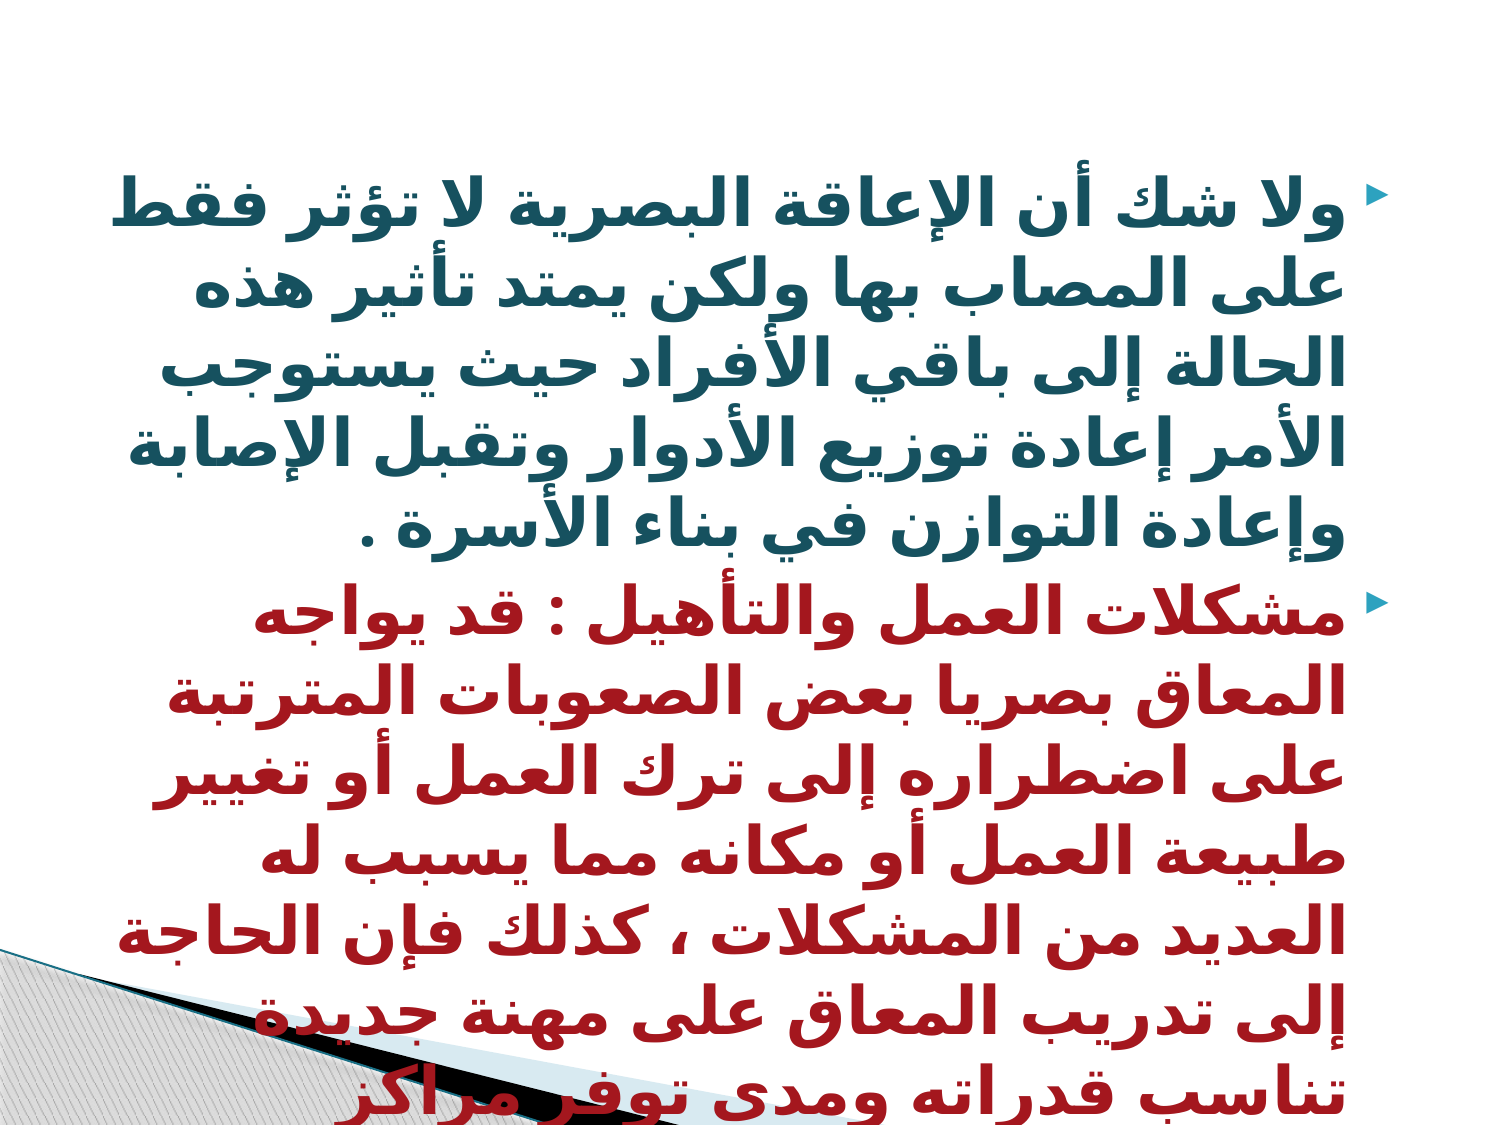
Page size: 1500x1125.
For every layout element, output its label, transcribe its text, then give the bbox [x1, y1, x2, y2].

list ولا شك أن الإعاقة البصرية لا تؤثر فقط على المصاب بها ولكن يمتد تأثير هذه الحالة إلى باقي الأفراد حيث يستوجب الأمر إعادة توزيع الأدوار وتقبل الإصابة وإعادة التوازن في بناء الأسرة . مشكلات العمل والتأهيل : قد يواجه المعاق بصريا بعض الصعوبات المترتبة على اضطراره إلى ترك العمل أو تغيير طبيعة العمل أو مكانه مما يسبب له العديد من المشكلات ، كذلك فإن الحاجة إلى تدريب المعاق على مهنة جديدة تناسب قدراته ومدى توفر مراكز التدريب والتأهيل المناسبة وتقبله لتلك المهنة كلها صعوبات تواجه استقراره وتكيفه [75, 152, 1425, 986]
